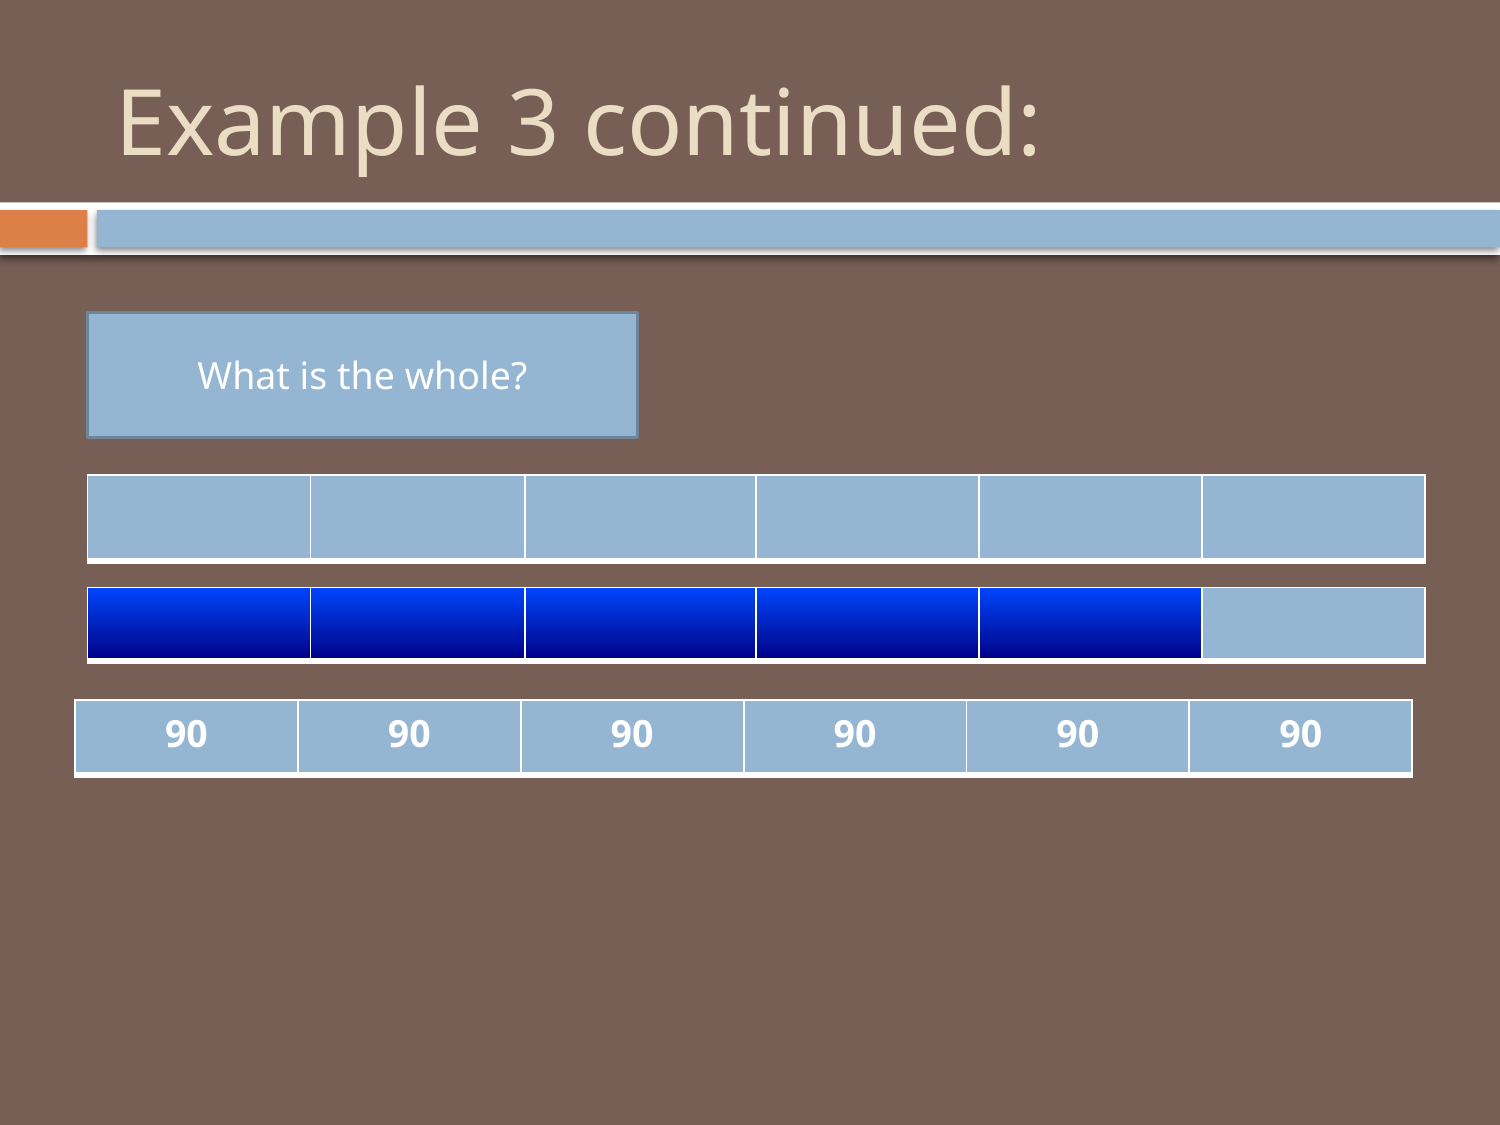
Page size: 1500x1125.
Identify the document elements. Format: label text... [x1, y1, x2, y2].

table_header [757, 588, 978, 658]
table_header 90 [745, 701, 966, 772]
title Example 3 continued: [100, 37, 1438, 200]
table_header [88, 588, 310, 658]
table_header [757, 476, 978, 558]
table_header [311, 476, 524, 558]
table_header 90 [299, 701, 520, 772]
table_header [88, 476, 310, 558]
table_header 90 [522, 701, 743, 772]
table_header 90 [967, 701, 1188, 772]
table_header [526, 476, 755, 558]
table_header [980, 476, 1201, 558]
table_header 90 [76, 701, 297, 772]
table_header [311, 588, 524, 658]
table_header 90 [1190, 701, 1411, 772]
table_header [980, 588, 1201, 658]
table_header [1203, 588, 1424, 658]
text_box What is the whole? [86, 311, 639, 439]
table_header [1203, 476, 1424, 558]
table_header [526, 588, 755, 658]
